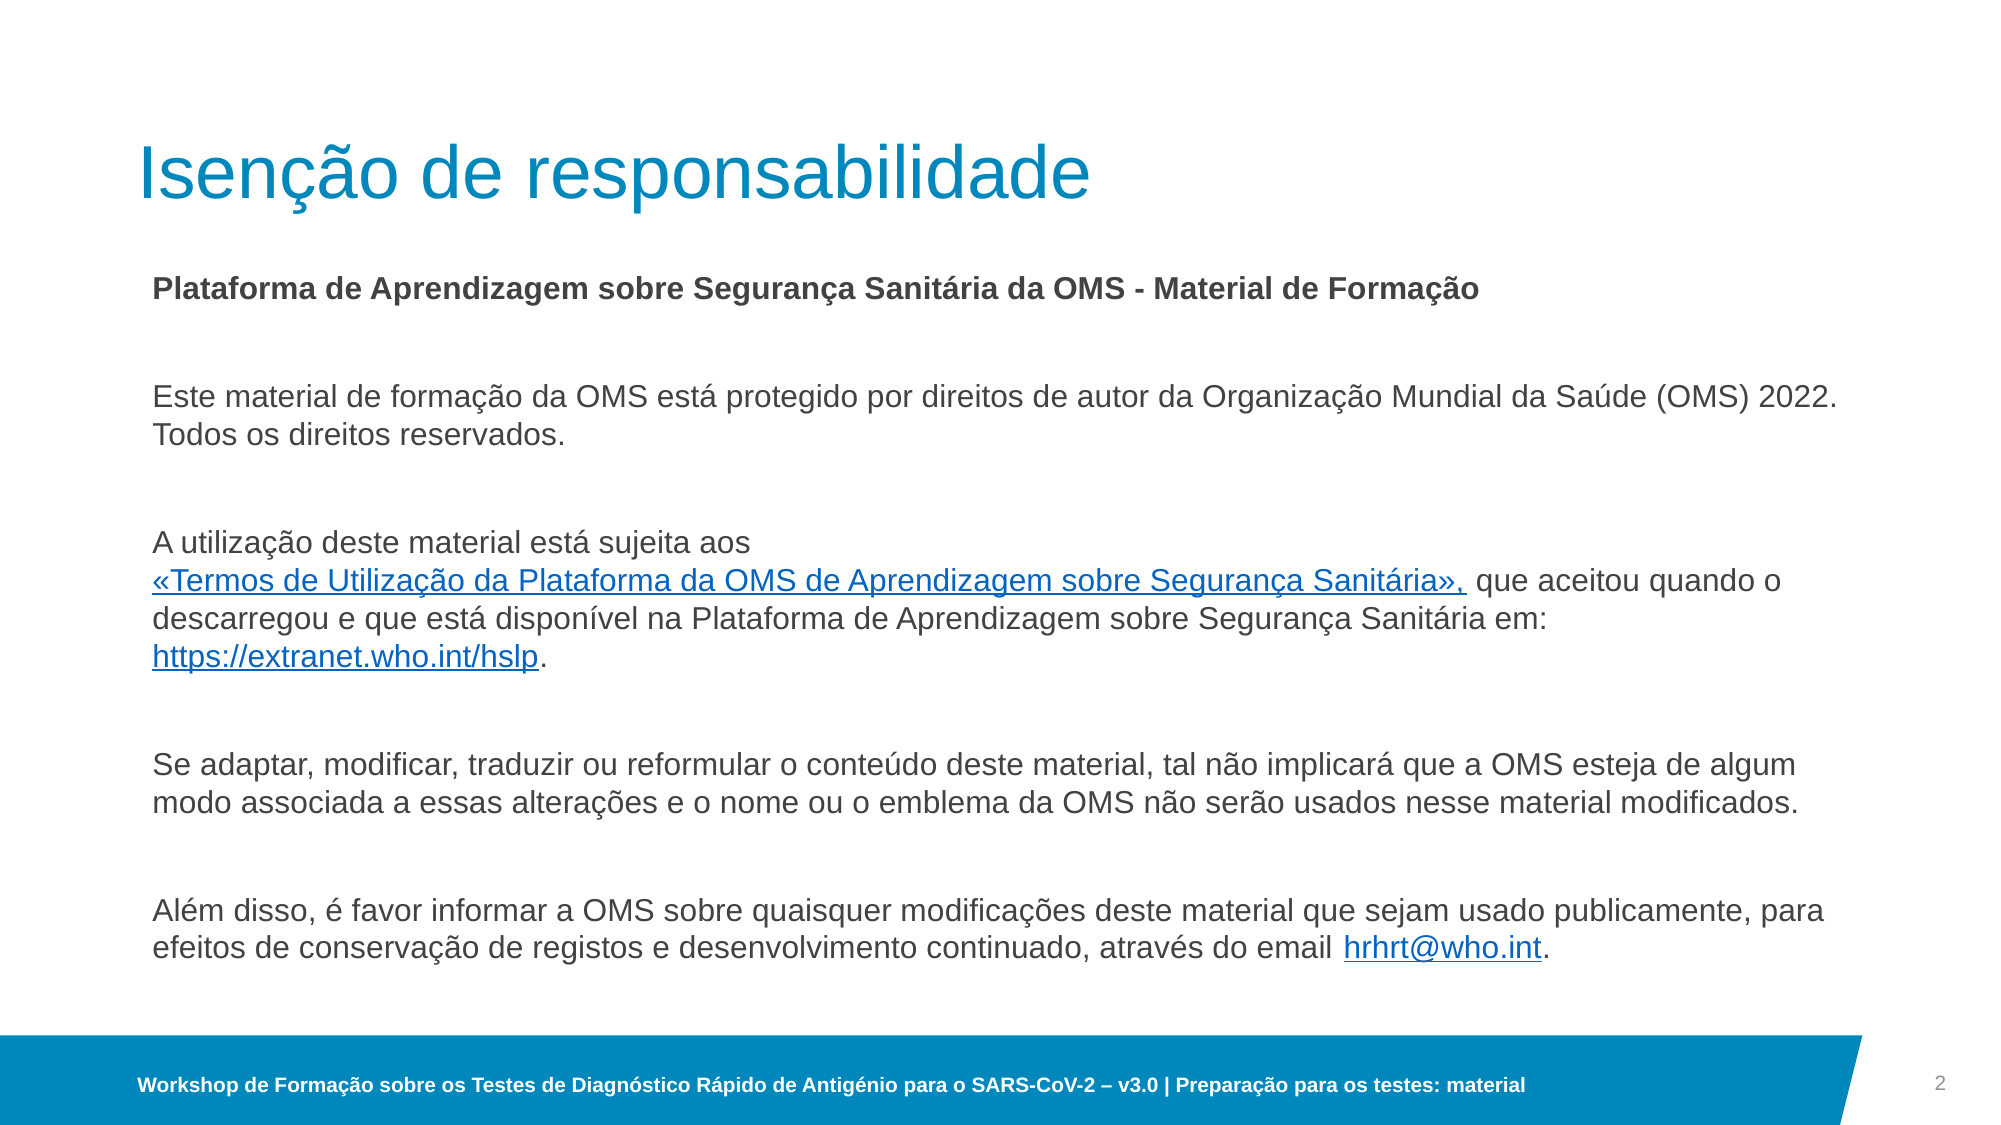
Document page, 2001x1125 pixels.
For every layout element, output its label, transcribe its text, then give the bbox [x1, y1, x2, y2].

slide_number 2 [1862, 1035, 1947, 1125]
list Plataforma de Aprendizagem sobre Segurança Sanitária da OMS - Material de Formação Este material de formação da OMS está protegido por direitos de autor da Organização Mundial da Saúde (OMS) 2022. Todos os direitos reservados. A utilização deste material está sujeita aos «Termos de Utilização da Plataforma da OMS de Aprendizagem sobre Segurança Sanitária», que aceitou quando o descarregou e que está disponível na Plataforma de Aprendizagem sobre Segurança Sanitária em: https://extranet.who.int/hslp. Se adaptar, modificar, traduzir ou reformular o conteúdo deste material, tal não implicará que a OMS esteja de algum modo associada a essas alterações e o nome ou o emblema da OMS não serão usados nesse material modificados. Além disso, é favor informar a OMS sobre quaisquer modificações deste material que sejam usado publicamente, para efeitos de conservação de registos e desenvolvimento continuado, através do email hrhrt@who.int. [137, 260, 1863, 990]
footer Workshop de Formação sobre os Testes de Diagnóstico Rápido de Antigénio para o SARS-CoV-2 – v3.0 | Preparação para os testes: material [137, 1042, 1661, 1125]
title Isenção de responsabilidade [137, 59, 1863, 215]
